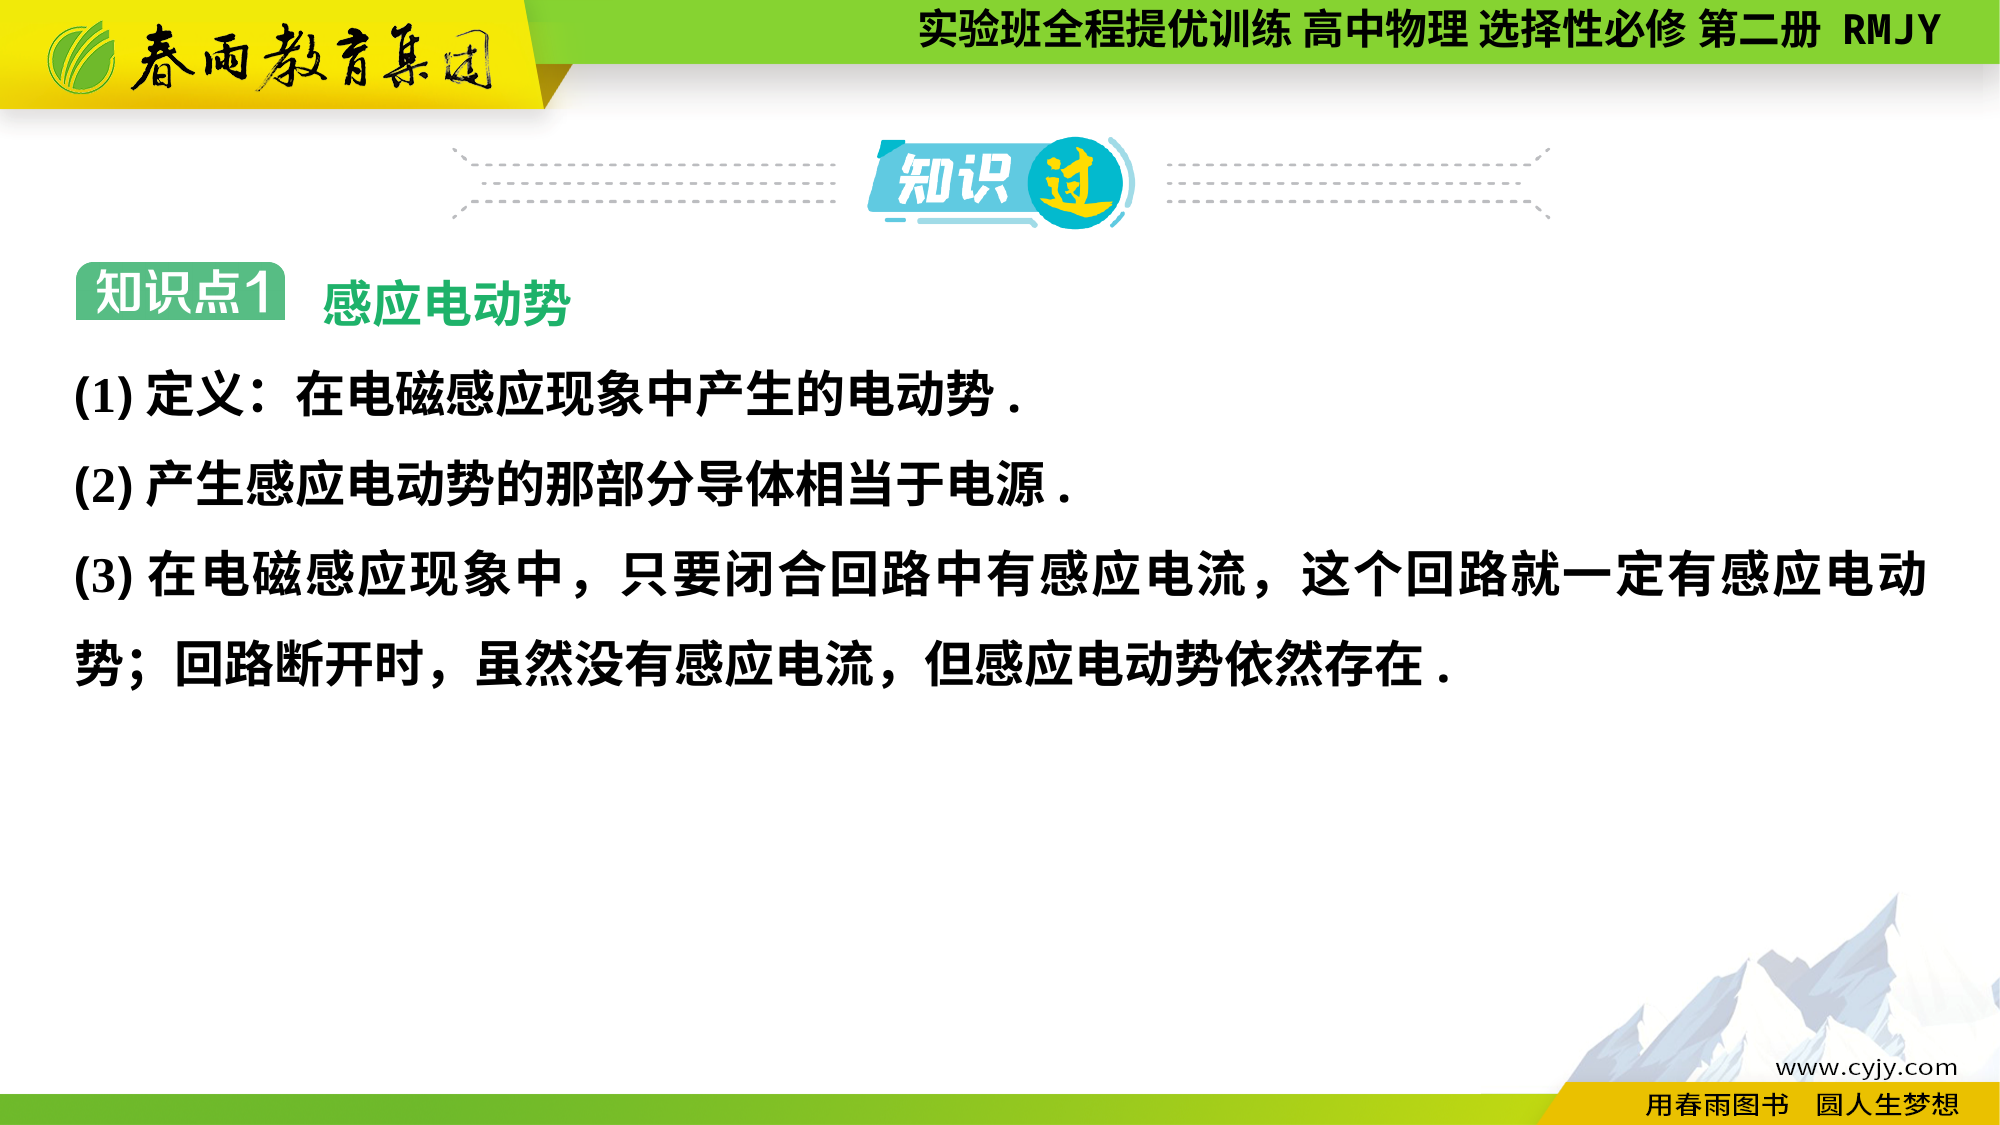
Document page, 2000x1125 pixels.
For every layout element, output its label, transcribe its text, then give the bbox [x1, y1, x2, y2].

picture [0, 0, 2000, 1125]
list 感应电动势 (1)定义：在电磁感应现象中产生的电动势. (2)产生感应电动势的那部分导体相当于电源. (3)在电磁感应现象中，只要闭合回路中有感应电流，这个回路就一定有感应电动势；回路断开时，虽然没有感应电流，但感应电动势依然存在. [59, 234, 1944, 705]
